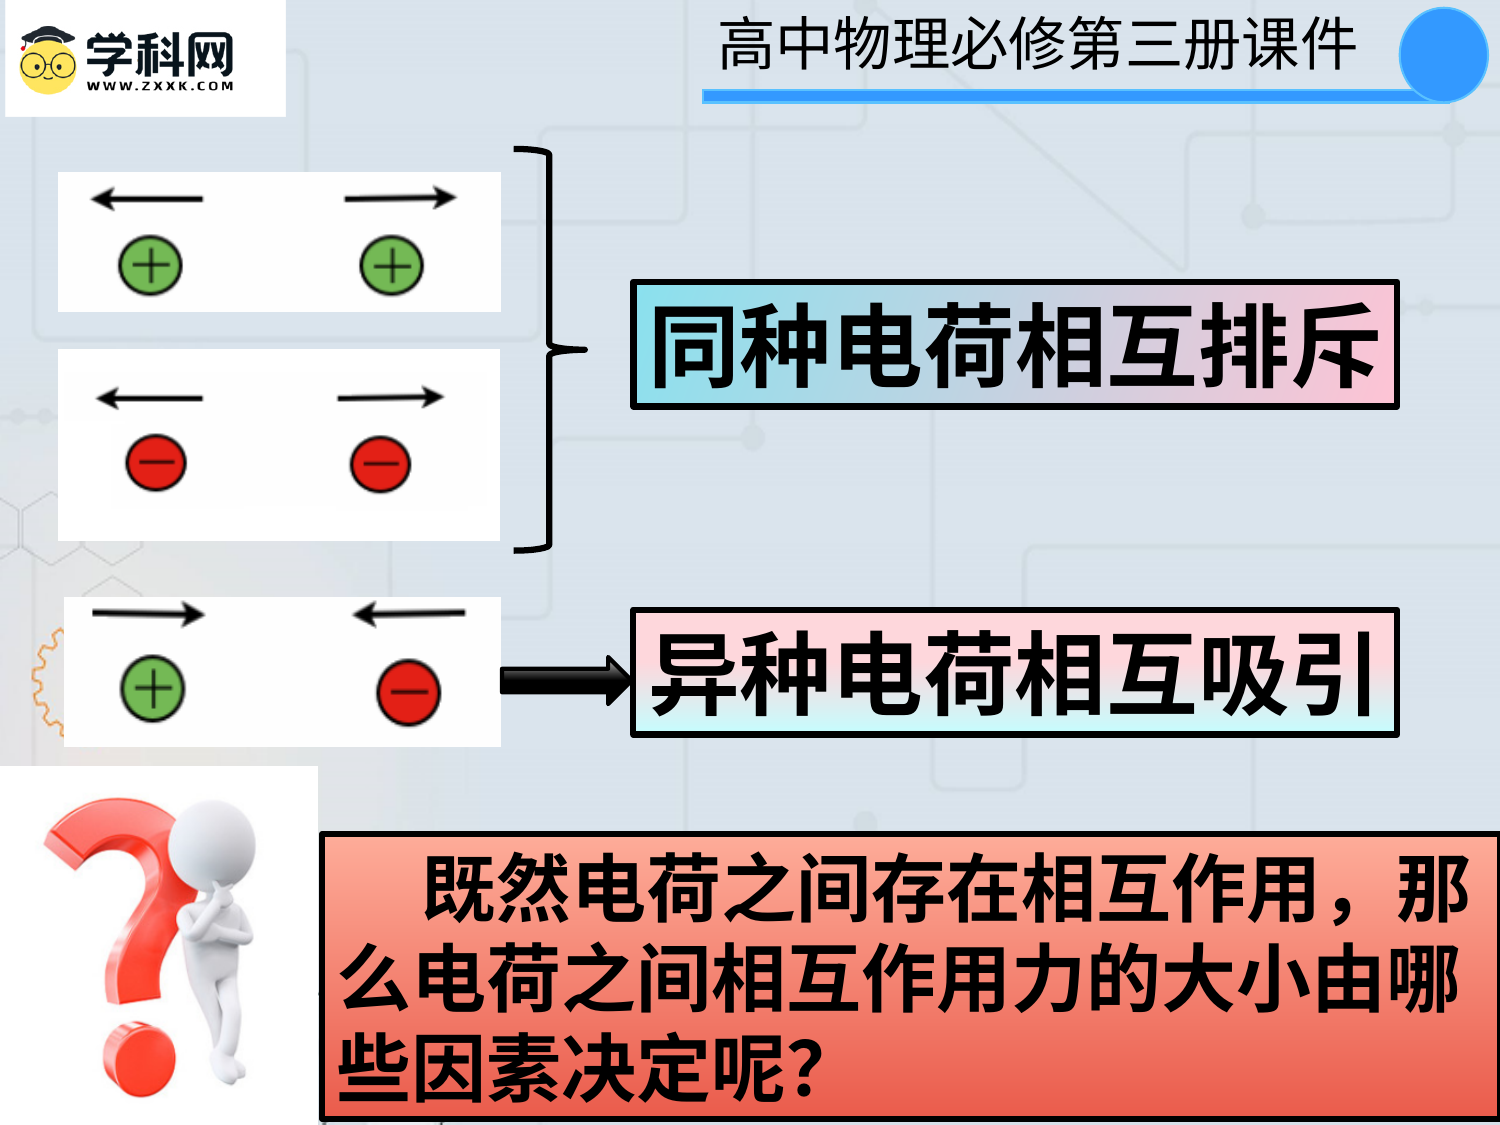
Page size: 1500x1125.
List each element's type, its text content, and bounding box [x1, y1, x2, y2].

text_box 既然电荷之间存在相互作用，那么电荷之间相互作用力的大小由哪些因素决定呢？ [322, 834, 1500, 1119]
text_box 同种电荷相互排斥 [633, 281, 1398, 407]
text_box [513, 148, 585, 551]
picture [0, 0, 1500, 1125]
text_box [505, 656, 632, 705]
text_box 异种电荷相互吸引 [633, 609, 1398, 735]
